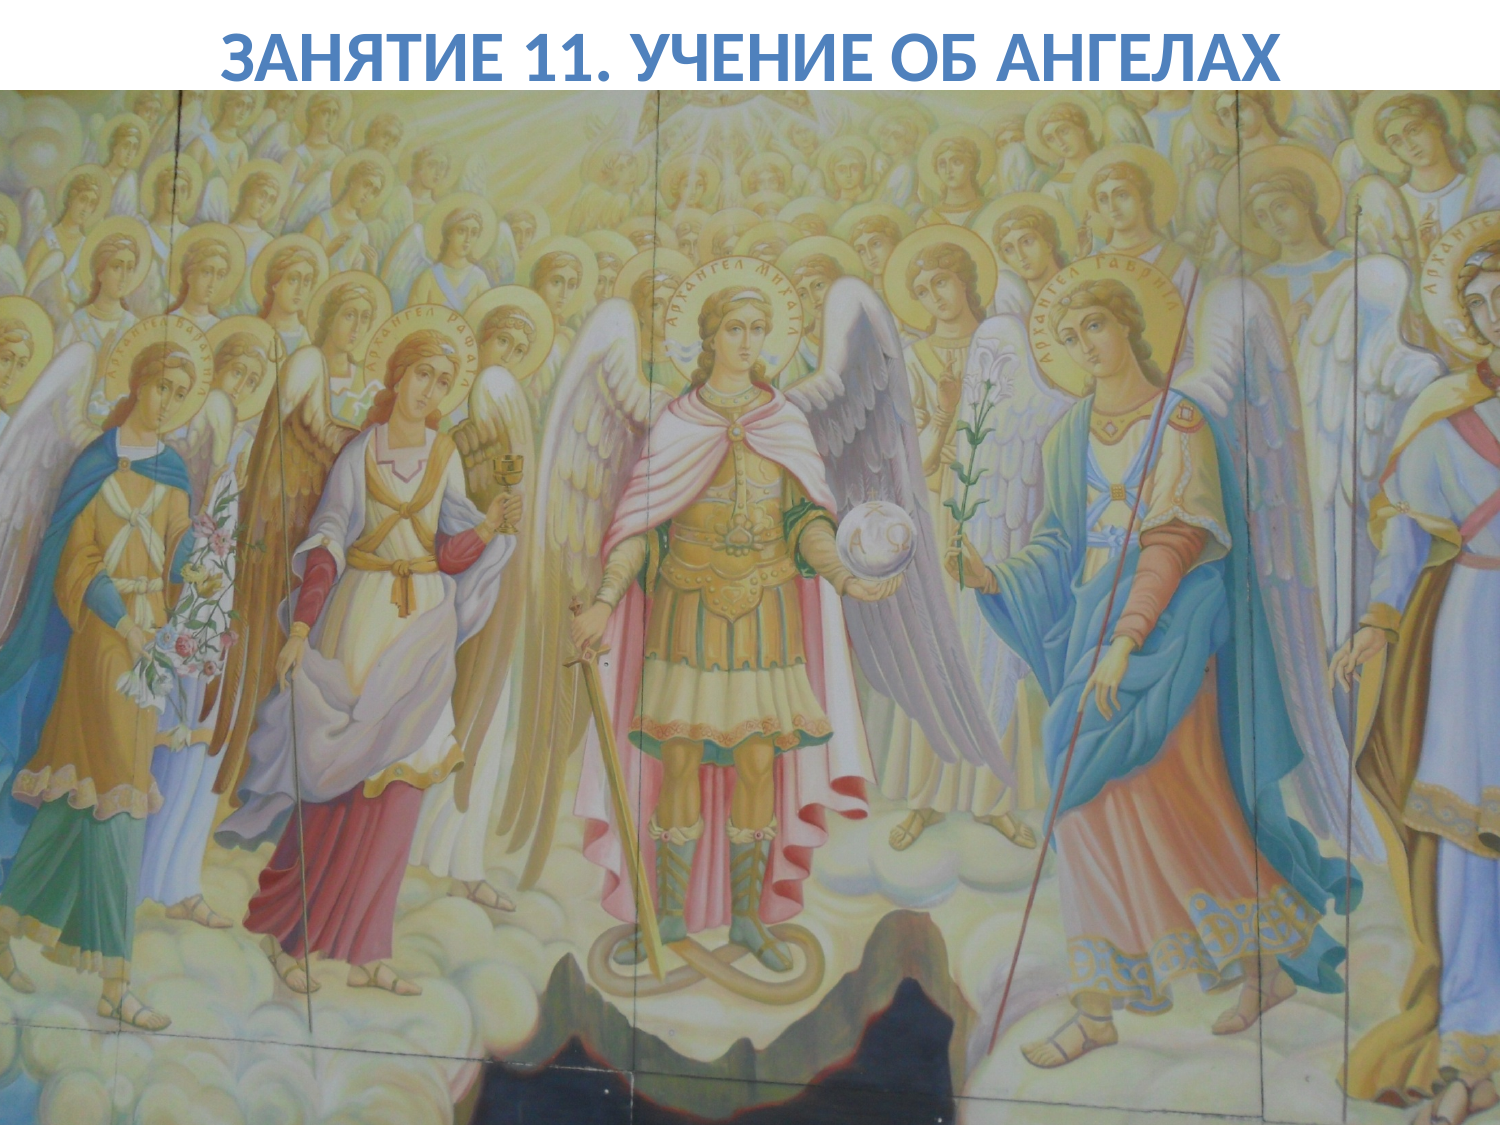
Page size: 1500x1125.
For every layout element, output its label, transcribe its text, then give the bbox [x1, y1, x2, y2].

title Занятие 11. Учение об Ангелах [76, 0, 1427, 88]
picture [0, 89, 1500, 1125]
